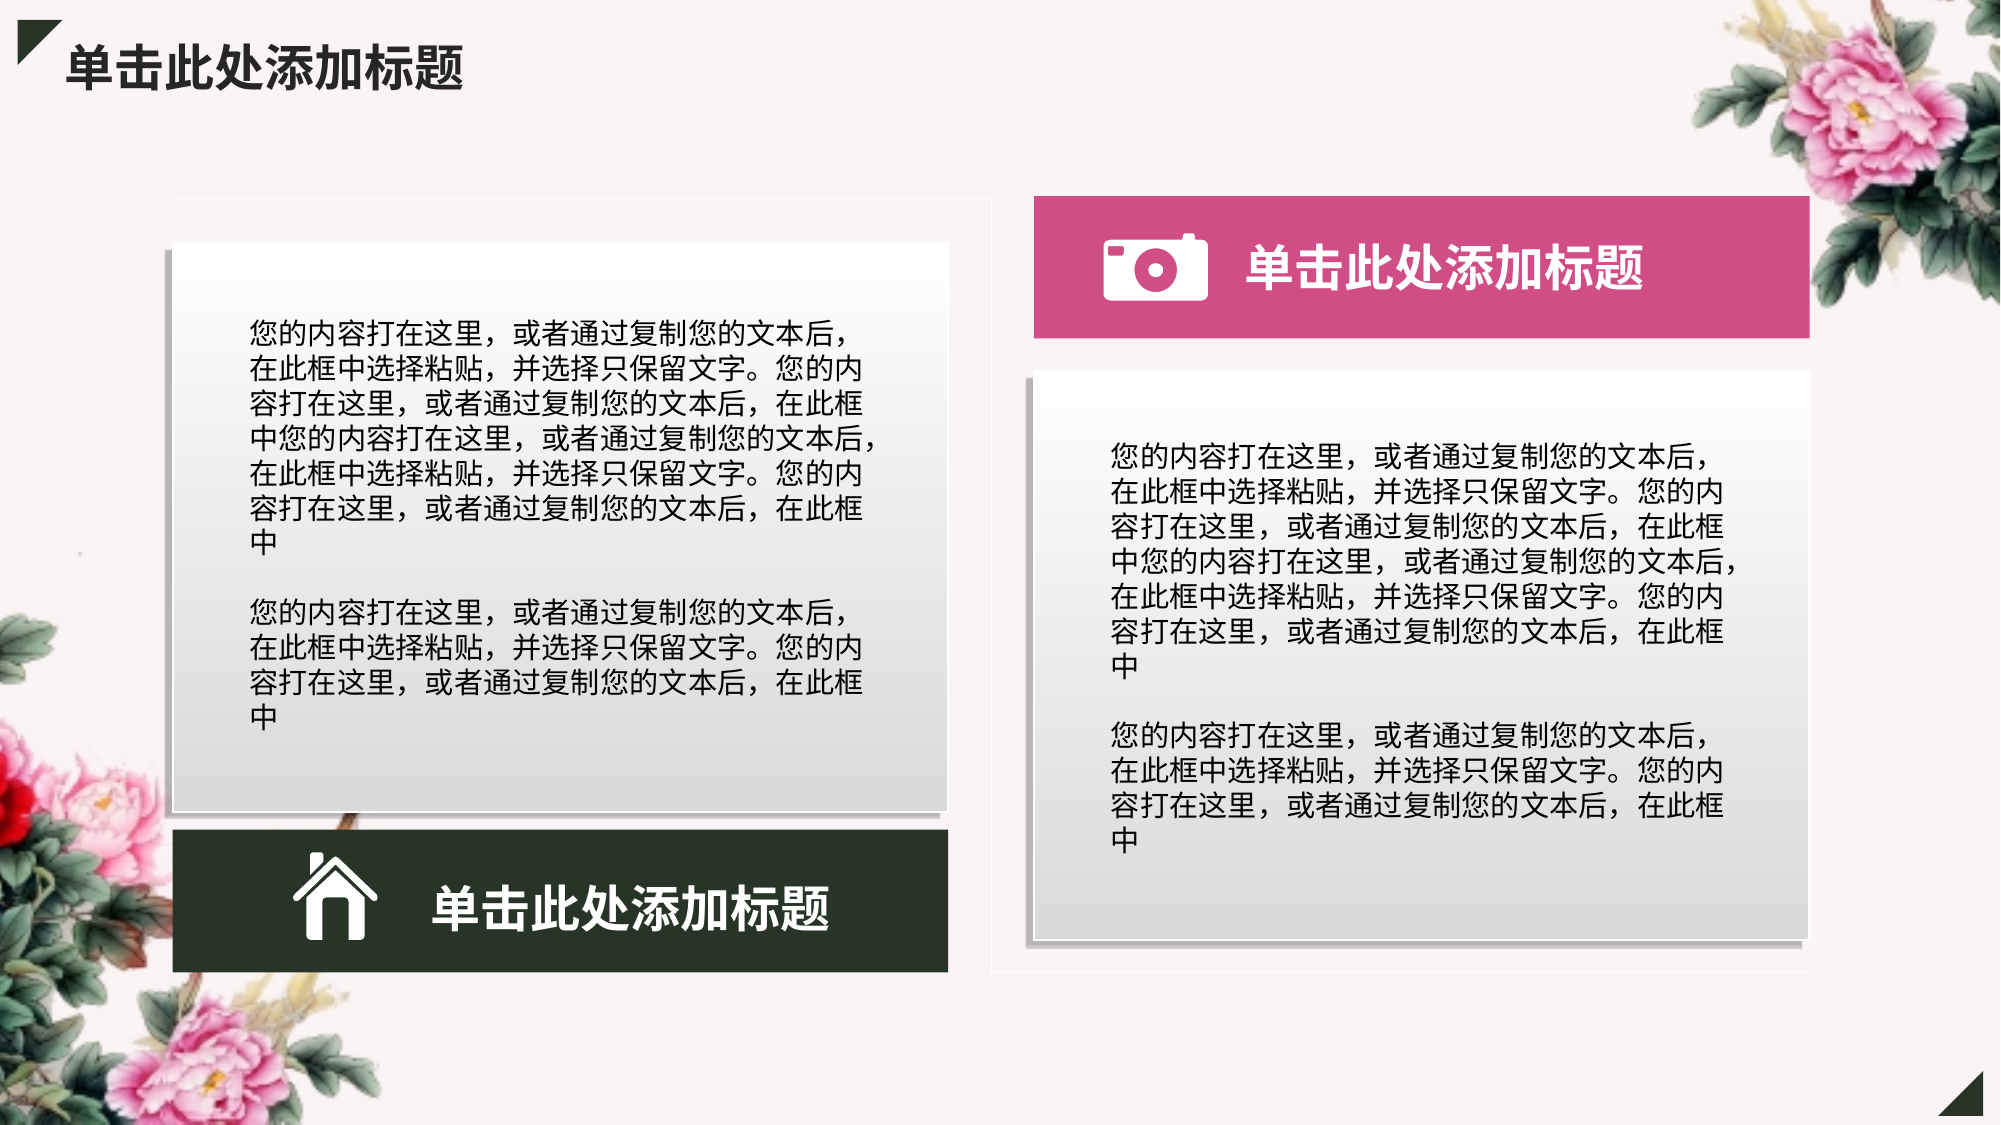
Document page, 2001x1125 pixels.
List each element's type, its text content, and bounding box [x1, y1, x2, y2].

text_box [1938, 1071, 1984, 1116]
picture [0, 0, 2001, 1125]
text_box [172, 242, 949, 812]
text_box [292, 856, 378, 902]
text_box 您的内容打在这里，或者通过复制您的文本后，在此框中选择粘贴，并选择只保留文字。您的内容打在这里，或者通过复制您的文本后，在此框中您的内容打在这里，或者通过复制您的文本后，在此框中选择粘贴，并选择只保留文字。您的内容打在这里，或者通过复制您的文本后，在此框中 您的内容打在这里，或者通过复制您的文本后，在此框中选择粘贴，并选择只保留文字。您的内容打在这里，或者通过复制您的文本后，在此框中 [234, 307, 887, 742]
text_box [310, 852, 324, 875]
text_box 单击此处添加标题 [1229, 229, 1681, 305]
text_box [172, 829, 949, 973]
text_box 单击此处添加标题 [49, 29, 805, 105]
text_box [1034, 371, 1810, 940]
text_box [306, 870, 365, 940]
text_box [17, 19, 63, 65]
text_box 您的内容打在这里，或者通过复制您的文本后，在此框中选择粘贴，并选择只保留文字。您的内容打在这里，或者通过复制您的文本后，在此框中您的内容打在这里，或者通过复制您的文本后，在此框中选择粘贴，并选择只保留文字。您的内容打在这里，或者通过复制您的文本后，在此框中 您的内容打在这里，或者通过复制您的文本后，在此框中选择粘贴，并选择只保留文字。您的内容打在这里，或者通过复制您的文本后，在此框中 [1096, 430, 1748, 865]
text_box 单击此处添加标题 [416, 870, 868, 945]
text_box [1103, 233, 1208, 301]
text_box [1034, 196, 1810, 339]
